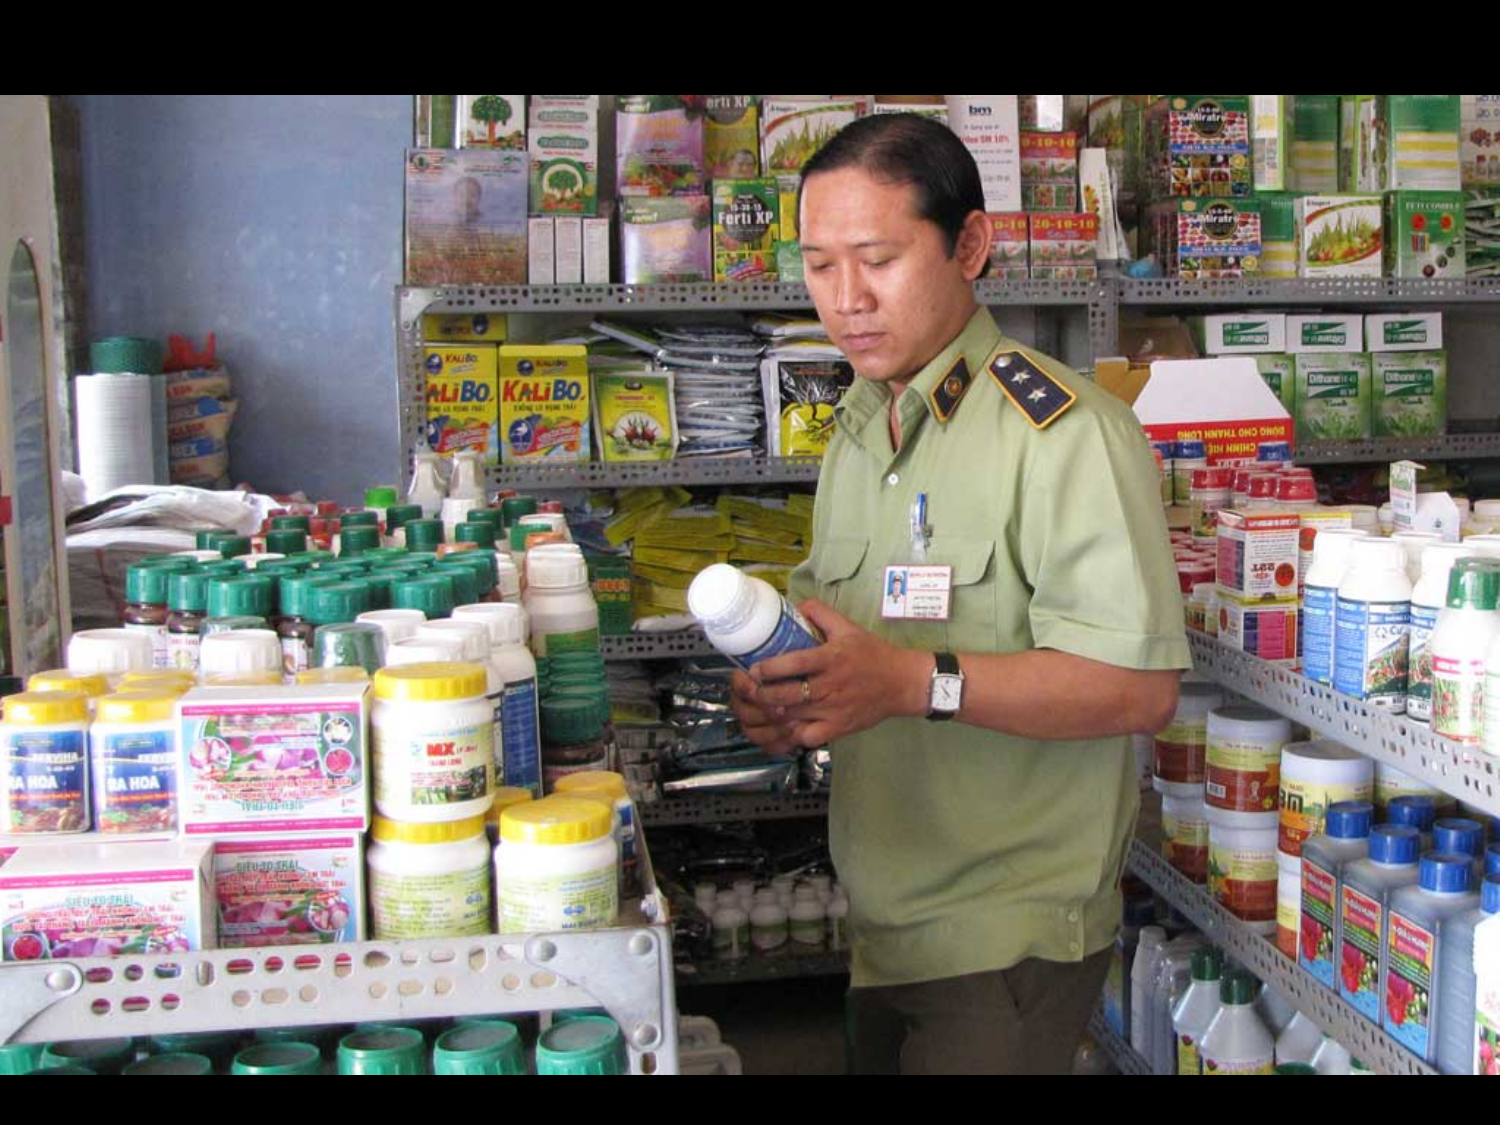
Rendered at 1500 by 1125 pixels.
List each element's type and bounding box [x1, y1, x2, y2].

picture [0, 95, 1500, 1075]
